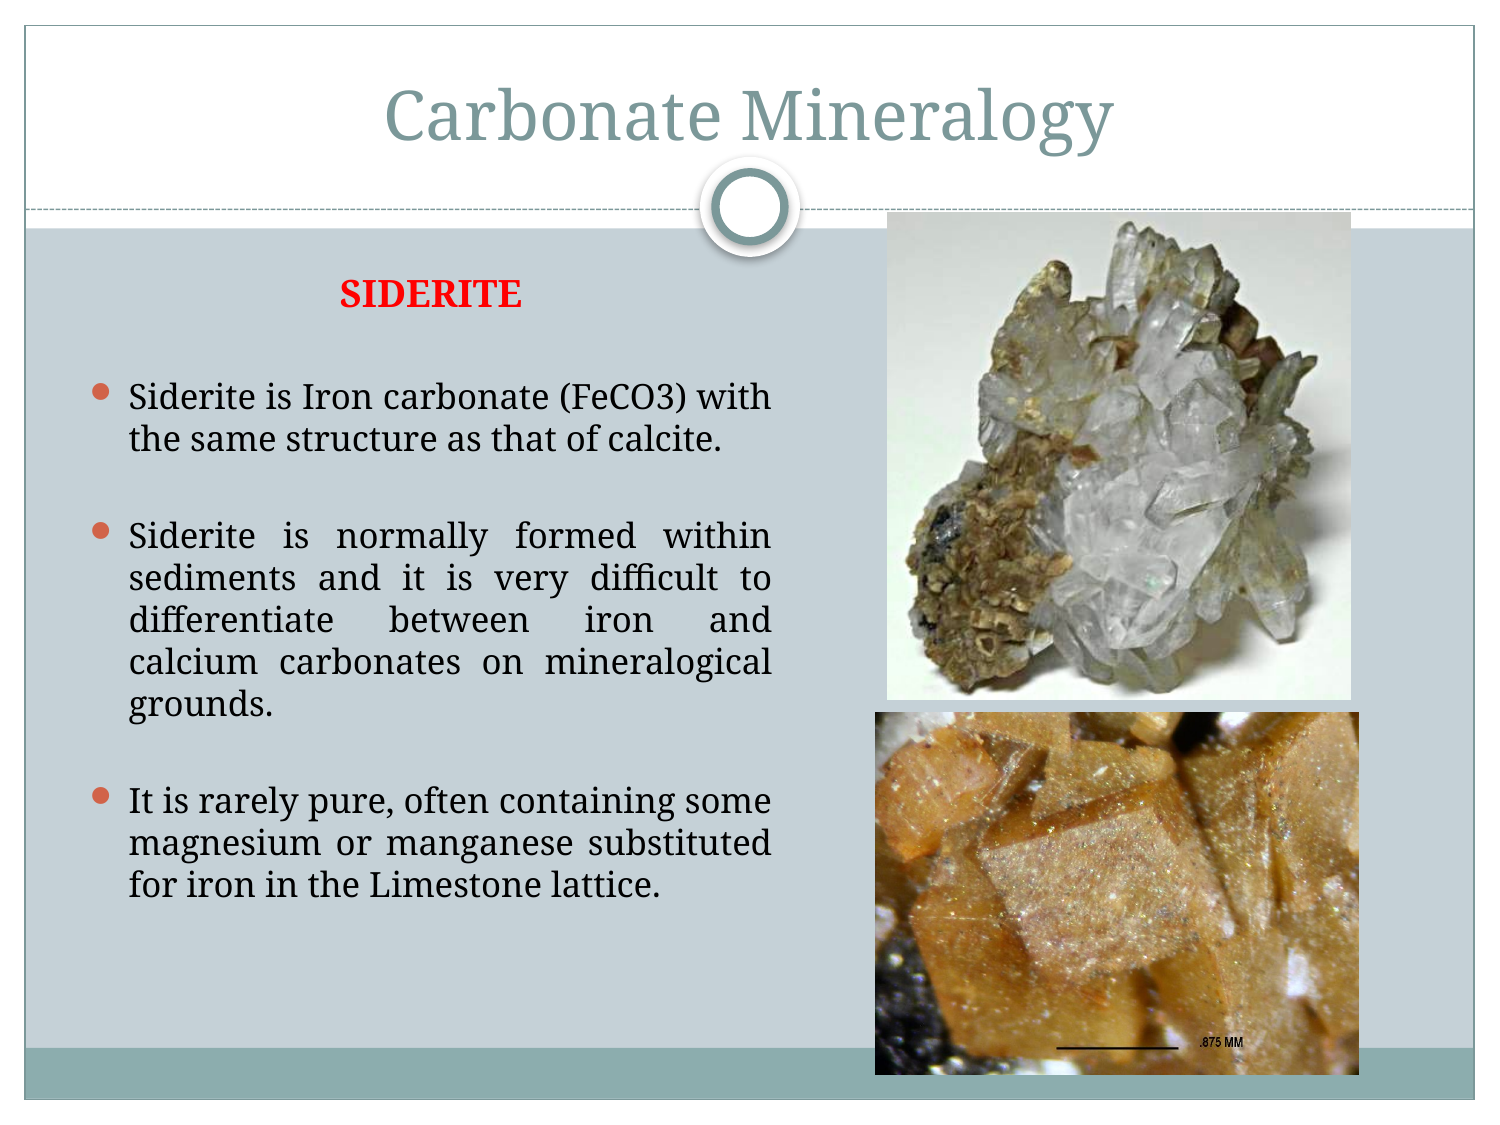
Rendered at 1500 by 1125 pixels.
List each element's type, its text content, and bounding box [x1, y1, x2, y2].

picture [887, 212, 1351, 701]
title Carbonate Mineralogy [49, 37, 1450, 162]
picture [874, 712, 1359, 1076]
list SIDERITE Siderite is Iron carbonate (FeCO3) with the same structure as that of calcite. Siderite is normally formed within sediments and it is very difficult to differentiate between iron and calcium carbonates on mineralogical grounds. It is rarely pure, often containing some magnesium or manganese substituted for iron in the Limestone lattice. [75, 262, 788, 1005]
